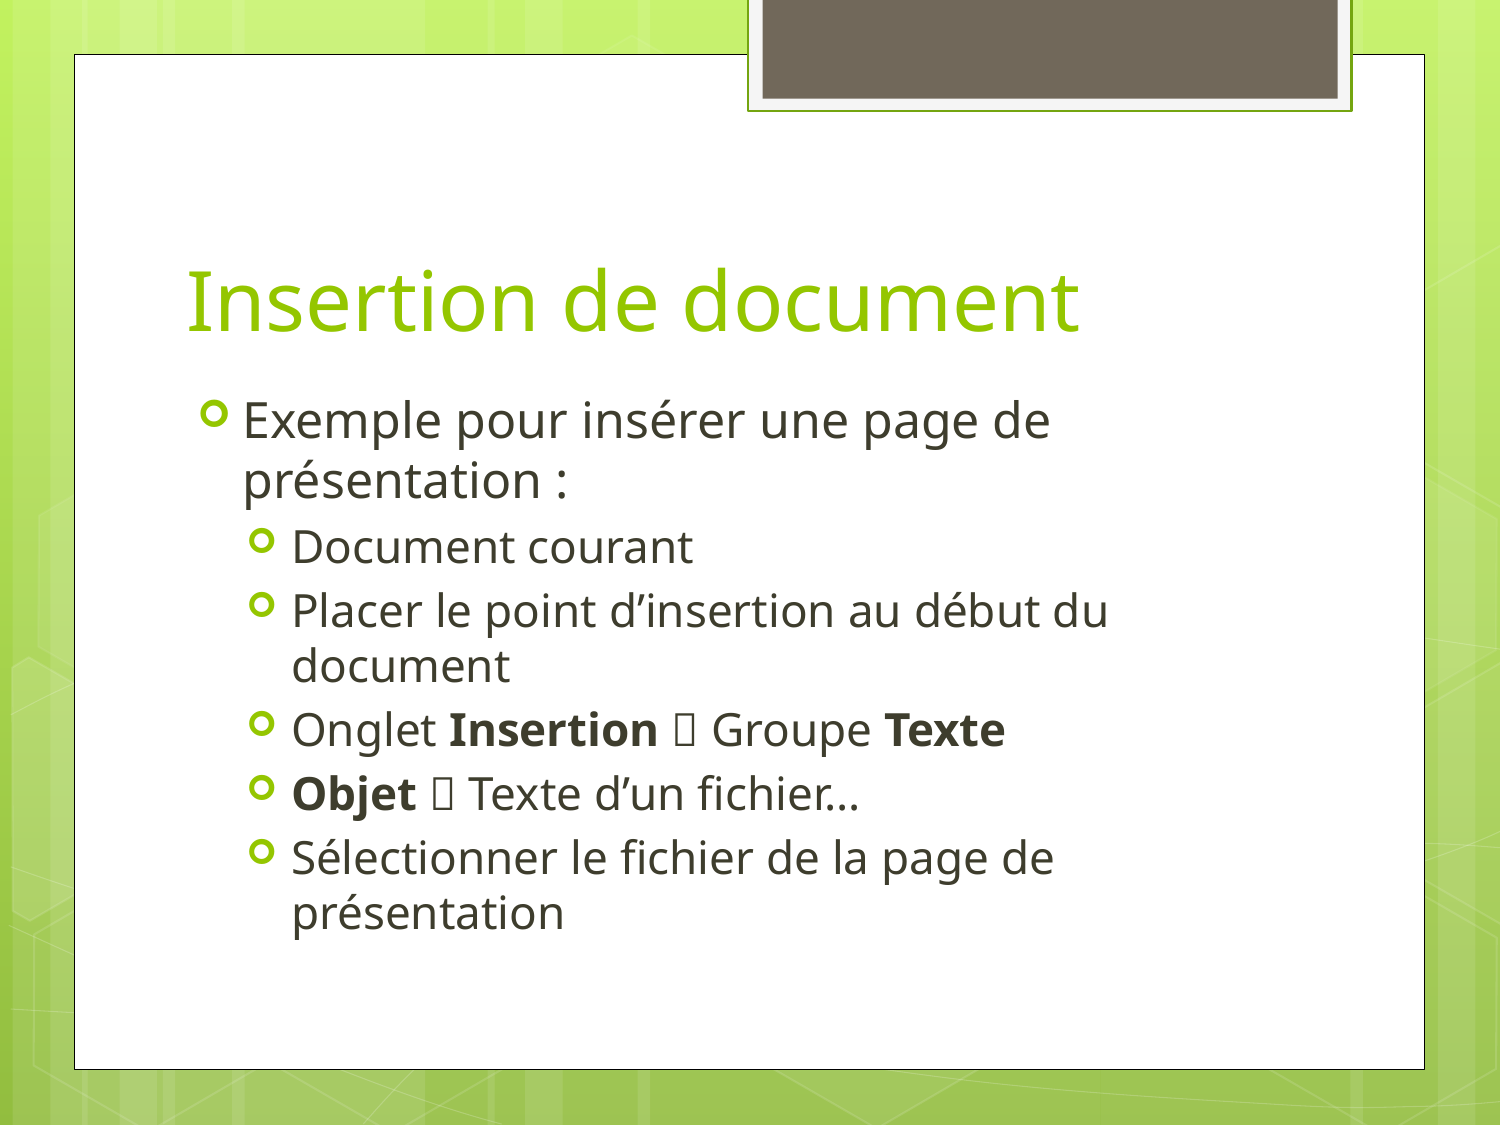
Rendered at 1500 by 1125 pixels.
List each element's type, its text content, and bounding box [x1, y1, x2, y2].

list Exemple pour insérer une page de présentation : Document courant Placer le point d’insertion au début du document Onglet Insertion  Groupe Texte Objet  Texte d’un fichier… Sélectionner le fichier de la page de présentation [171, 381, 1283, 957]
title Insertion de document [171, 168, 1324, 357]
